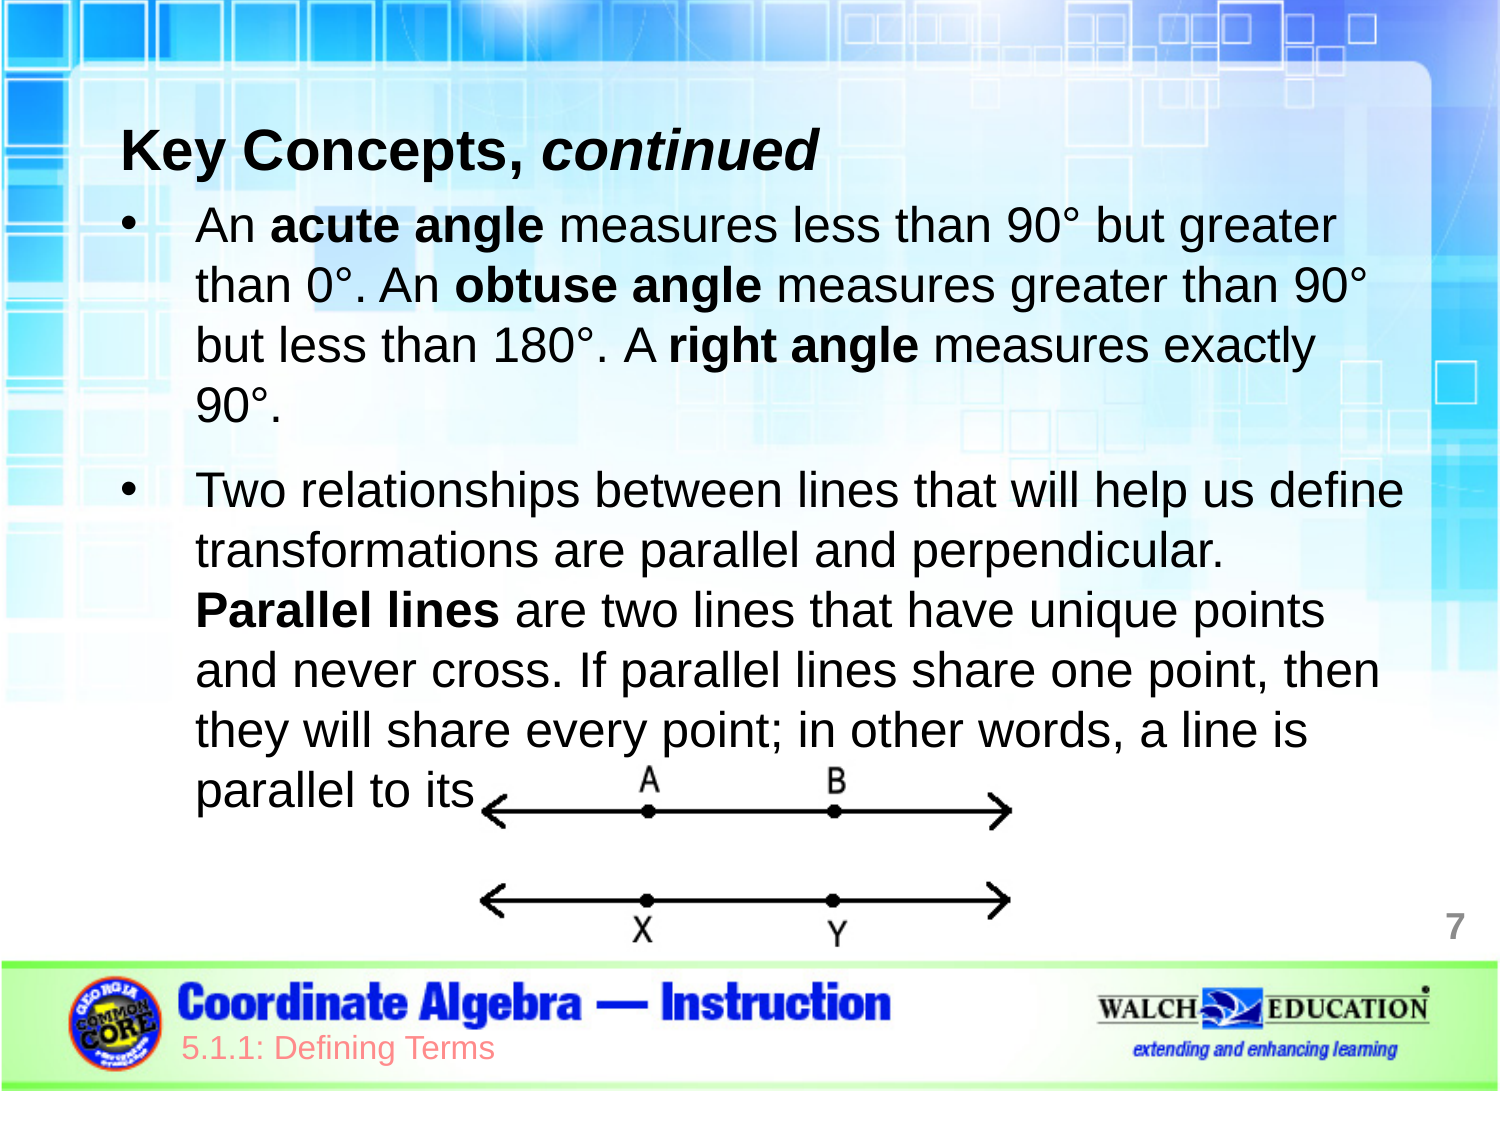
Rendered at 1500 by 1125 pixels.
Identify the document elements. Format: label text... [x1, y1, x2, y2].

picture [1, 0, 1500, 1091]
subtitle Key Concepts, continued An acute angle measures less than 90° but greater than 0°. An obtuse angle measures greater than 90° but less than 180°. A right angle measures exactly 90°. Two relationships between lines that will help us define transformations are parallel and perpendicular. Parallel lines are two lines that have unique points and never cross. If parallel lines share one point, then they will share every point; in other words, a line is parallel to itself. [105, 105, 1429, 925]
slide_number 7 [1361, 901, 1481, 949]
footer 5.1.1: Defining Terms [166, 1024, 1080, 1069]
